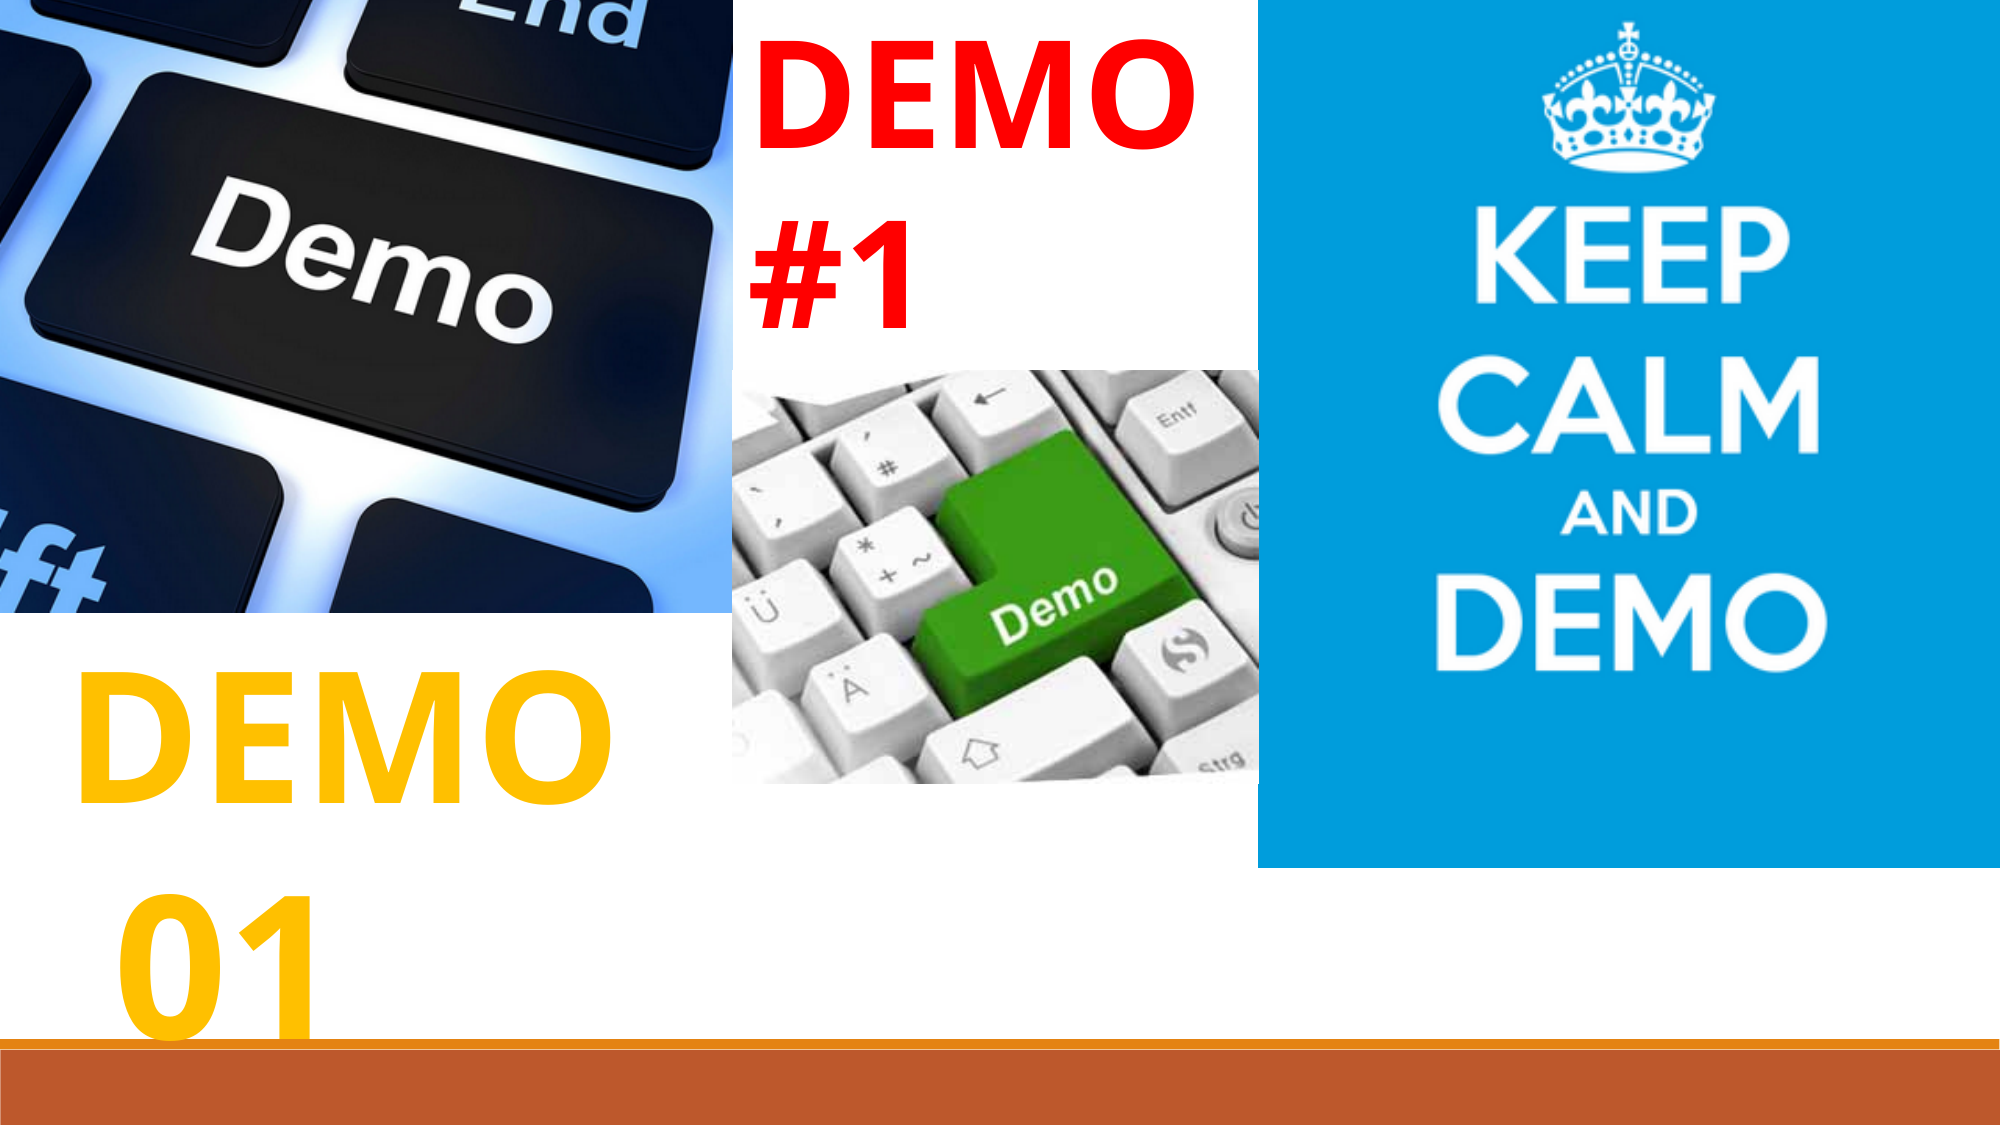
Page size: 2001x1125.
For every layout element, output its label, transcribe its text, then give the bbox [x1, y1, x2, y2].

picture [1613, 490, 1650, 535]
picture [1439, 355, 1530, 455]
picture [1476, 206, 1558, 303]
picture [1721, 357, 1818, 454]
text_box DEMO 01 [50, 620, 710, 1088]
text_box DEMO #1 [739, 0, 1255, 366]
picture [1657, 489, 1697, 535]
picture [1436, 574, 1522, 671]
picture [1642, 206, 1708, 303]
picture [1721, 206, 1790, 303]
picture [1645, 357, 1711, 454]
picture [1536, 574, 1600, 671]
picture [1560, 490, 1608, 535]
picture [1531, 357, 1636, 454]
picture [1565, 206, 1630, 303]
picture [1613, 574, 1712, 671]
picture [0, 0, 1258, 785]
picture [1726, 573, 1827, 673]
picture [1542, 21, 1716, 173]
